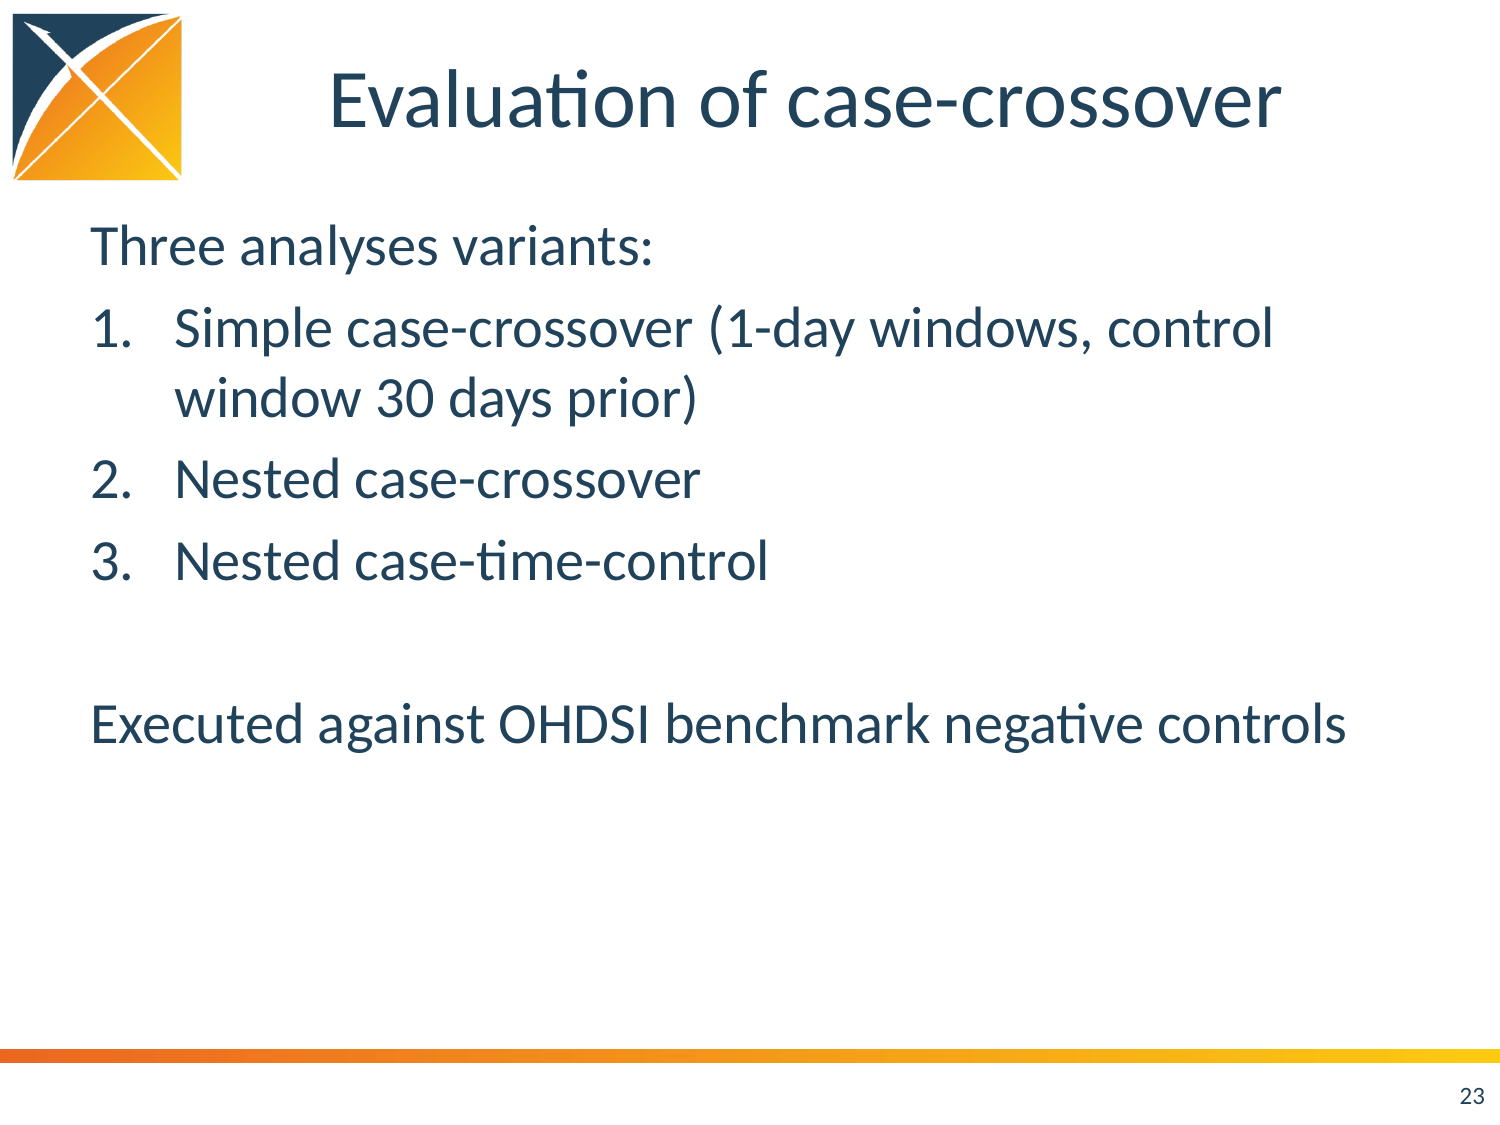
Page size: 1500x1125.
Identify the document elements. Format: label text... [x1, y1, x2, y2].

list Three analyses variants: Simple case-crossover (1-day windows, control window 30 days prior) Nested case-crossover Nested case-time-control Executed against OHDSI benchmark negative controls [75, 200, 1425, 1005]
title Evaluation of case-crossover [187, 24, 1425, 163]
slide_number 23 [1149, 1065, 1500, 1125]
picture [0, 0, 206, 200]
